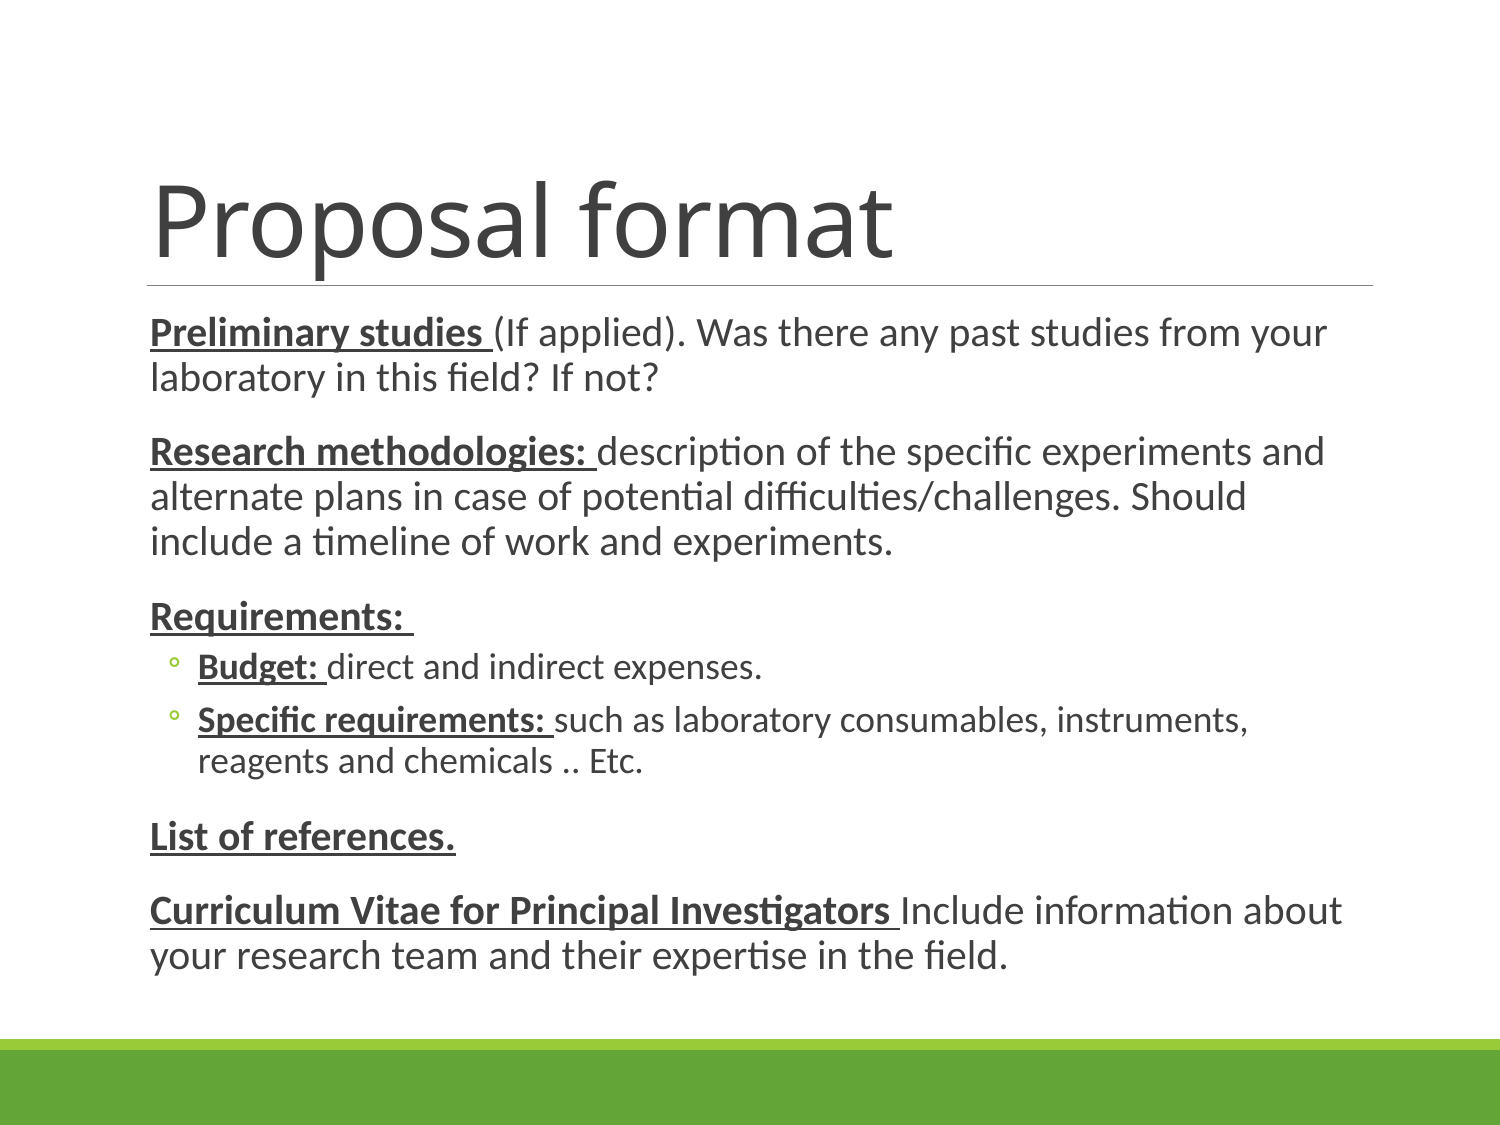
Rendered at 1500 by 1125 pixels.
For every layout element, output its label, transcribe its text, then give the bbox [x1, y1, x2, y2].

title Proposal format [135, 47, 1373, 285]
list Preliminary studies (If applied). Was there any past studies from your laboratory in this field? If not? Research methodologies: description of the specific experiments and alternate plans in case of potential difficulties/challenges. Should include a timeline of work and experiments. Requirements: Budget: direct and indirect expenses. Specific requirements: such as laboratory consumables, instruments, reagents and chemicals .. Etc. List of references. Curriculum Vitae for Principal Investigators Include information about your research team and their expertise in the field. [135, 302, 1373, 1045]
